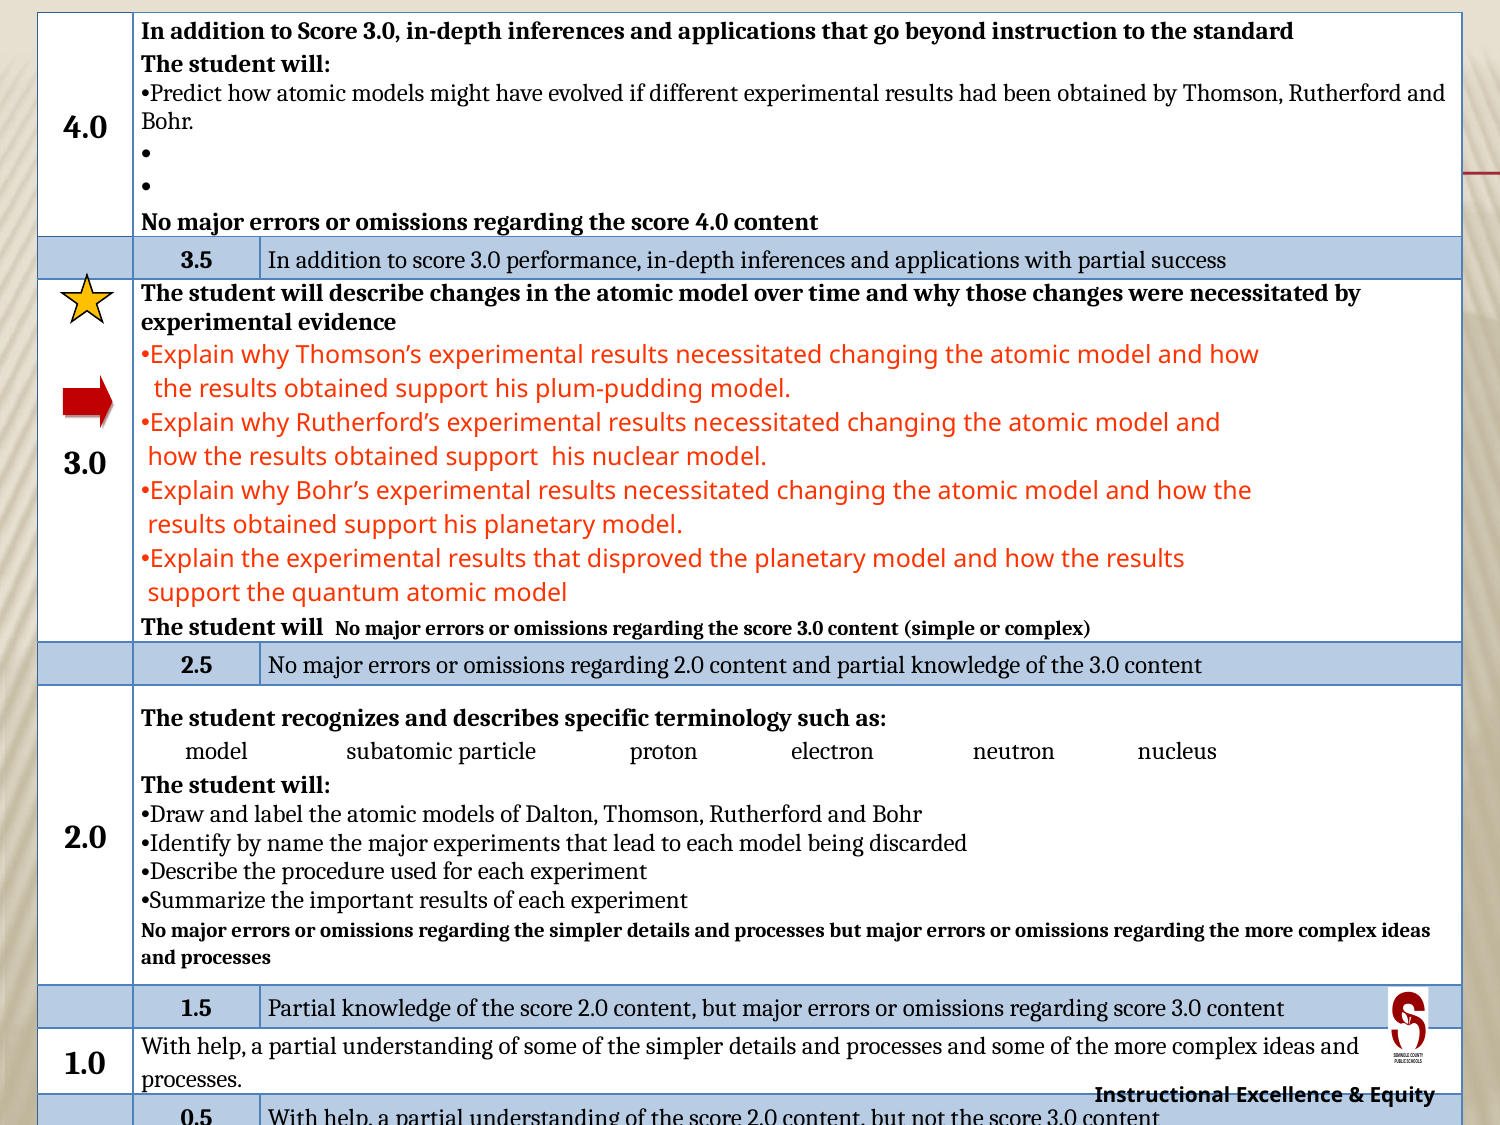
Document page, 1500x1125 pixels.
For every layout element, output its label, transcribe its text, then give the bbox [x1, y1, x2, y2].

table_cell [38, 1095, 132, 1125]
table_cell 1.0 [38, 1029, 132, 1093]
table_cell 3.5 [134, 237, 259, 278]
table_cell With help, a partial understanding of the score 2.0 content, but not the score 3.0 content [261, 1095, 1461, 1125]
table_cell Partial knowledge of the score 2.0 content, but major errors or omissions regarding score 3.0 content [261, 986, 1375, 1027]
table_cell In addition to score 3.0 performance, in-depth inferences and applications with partial success [261, 237, 1461, 278]
table_header 4.0 [38, 13, 132, 236]
table_cell The student recognizes and describes specific terminology such as: model subatomic particle proton electron neutron nucleus The student will: Draw and label the atomic models of Dalton, Thomson, Rutherford and Bohr Identify by name the major experiments that lead to each model being discarded Describe the procedure used for each experiment Summarize the important results of each experiment No major errors or omissions regarding the simpler details and processes but major errors or omissions regarding the more complex ideas and processes [134, 686, 1461, 984]
table_cell [38, 986, 132, 1027]
table_cell 0.5 [134, 1095, 259, 1125]
table_header In addition to Score 3.0, in-depth inferences and applications that go beyond instruction to the standard The student will: Predict how atomic models might have evolved if different experimental results had been obtained by Thomson, Rutherford and Bohr. No major errors or omissions regarding the score 4.0 content [134, 13, 1461, 236]
table_cell The student will describe changes in the atomic model over time and why those changes were necessitated by experimental evidence Explain why Thomson’s experimental results necessitated changing the atomic model and how the results obtained support his plum-pudding model. Explain why Rutherford’s experimental results necessitated changing the atomic model and how the results obtained support his nuclear model. Explain why Bohr’s experimental results necessitated changing the atomic model and how the results obtained support his planetary model. Explain the experimental results that disproved the planetary model and how the results support the quantum atomic model The student will No major errors or omissions regarding the score 3.0 content (simple or complex) [134, 280, 1461, 641]
text_box [62, 274, 112, 322]
table_cell 2.0 [38, 686, 132, 984]
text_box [1374, 987, 1443, 1085]
table_cell No major errors or omissions regarding 2.0 content and partial knowledge of the 3.0 content [261, 643, 1461, 684]
table_cell 2.5 [134, 643, 259, 684]
table_cell With help, a partial understanding of some of the simpler details and processes and some of the more complex ideas and processes. [134, 1029, 1364, 1093]
table_cell [38, 643, 132, 684]
table_cell [38, 237, 132, 278]
text_box Instructional Excellence & Equity [975, 1074, 1450, 1115]
text_box [62, 374, 113, 429]
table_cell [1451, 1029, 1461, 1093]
table_cell 1.5 [134, 986, 259, 1027]
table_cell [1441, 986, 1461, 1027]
table_cell 3.0 [38, 280, 132, 641]
